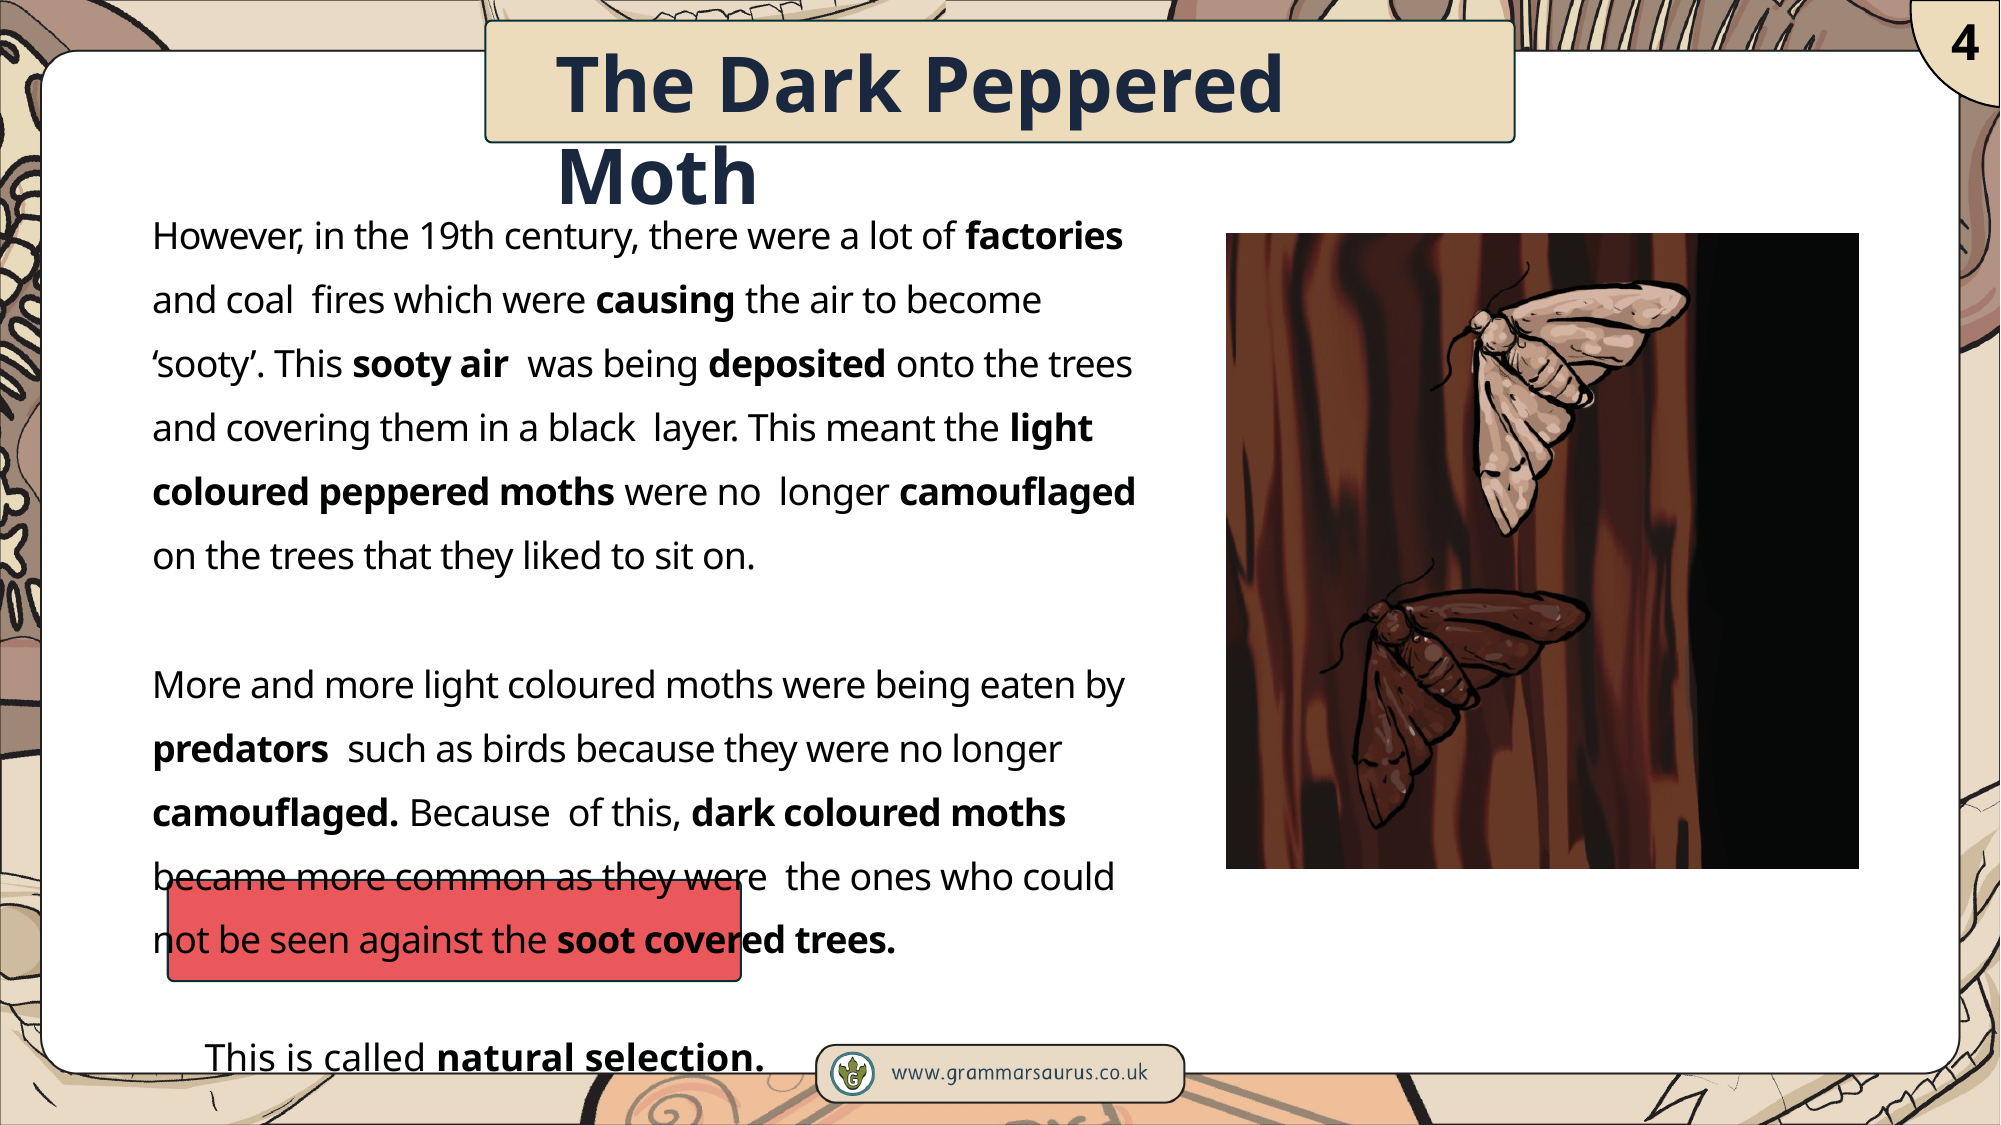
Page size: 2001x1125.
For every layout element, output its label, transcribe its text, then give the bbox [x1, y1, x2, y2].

title The Dark Peppered Moth [553, 152, 1447, 224]
text_box However, in the 19th century, there were a lot of factories and coal fires which were causing the air to become ‘sooty’. This sooty air was being deposited onto the trees and covering them in a black layer. This meant the light coloured peppered moths were no longer camouflaged on the trees that they liked to sit on. More and more light coloured moths were being eaten by predators such as birds because they were no longer camouflaged. Because of this, dark coloured moths became more common as they were the ones who could not be seen against the soot covered trees. This is called natural selection. [150, 191, 1150, 1079]
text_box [484, 19, 1516, 144]
picture [0, 0, 2000, 1125]
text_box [1909, 0, 2000, 110]
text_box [166, 878, 743, 983]
